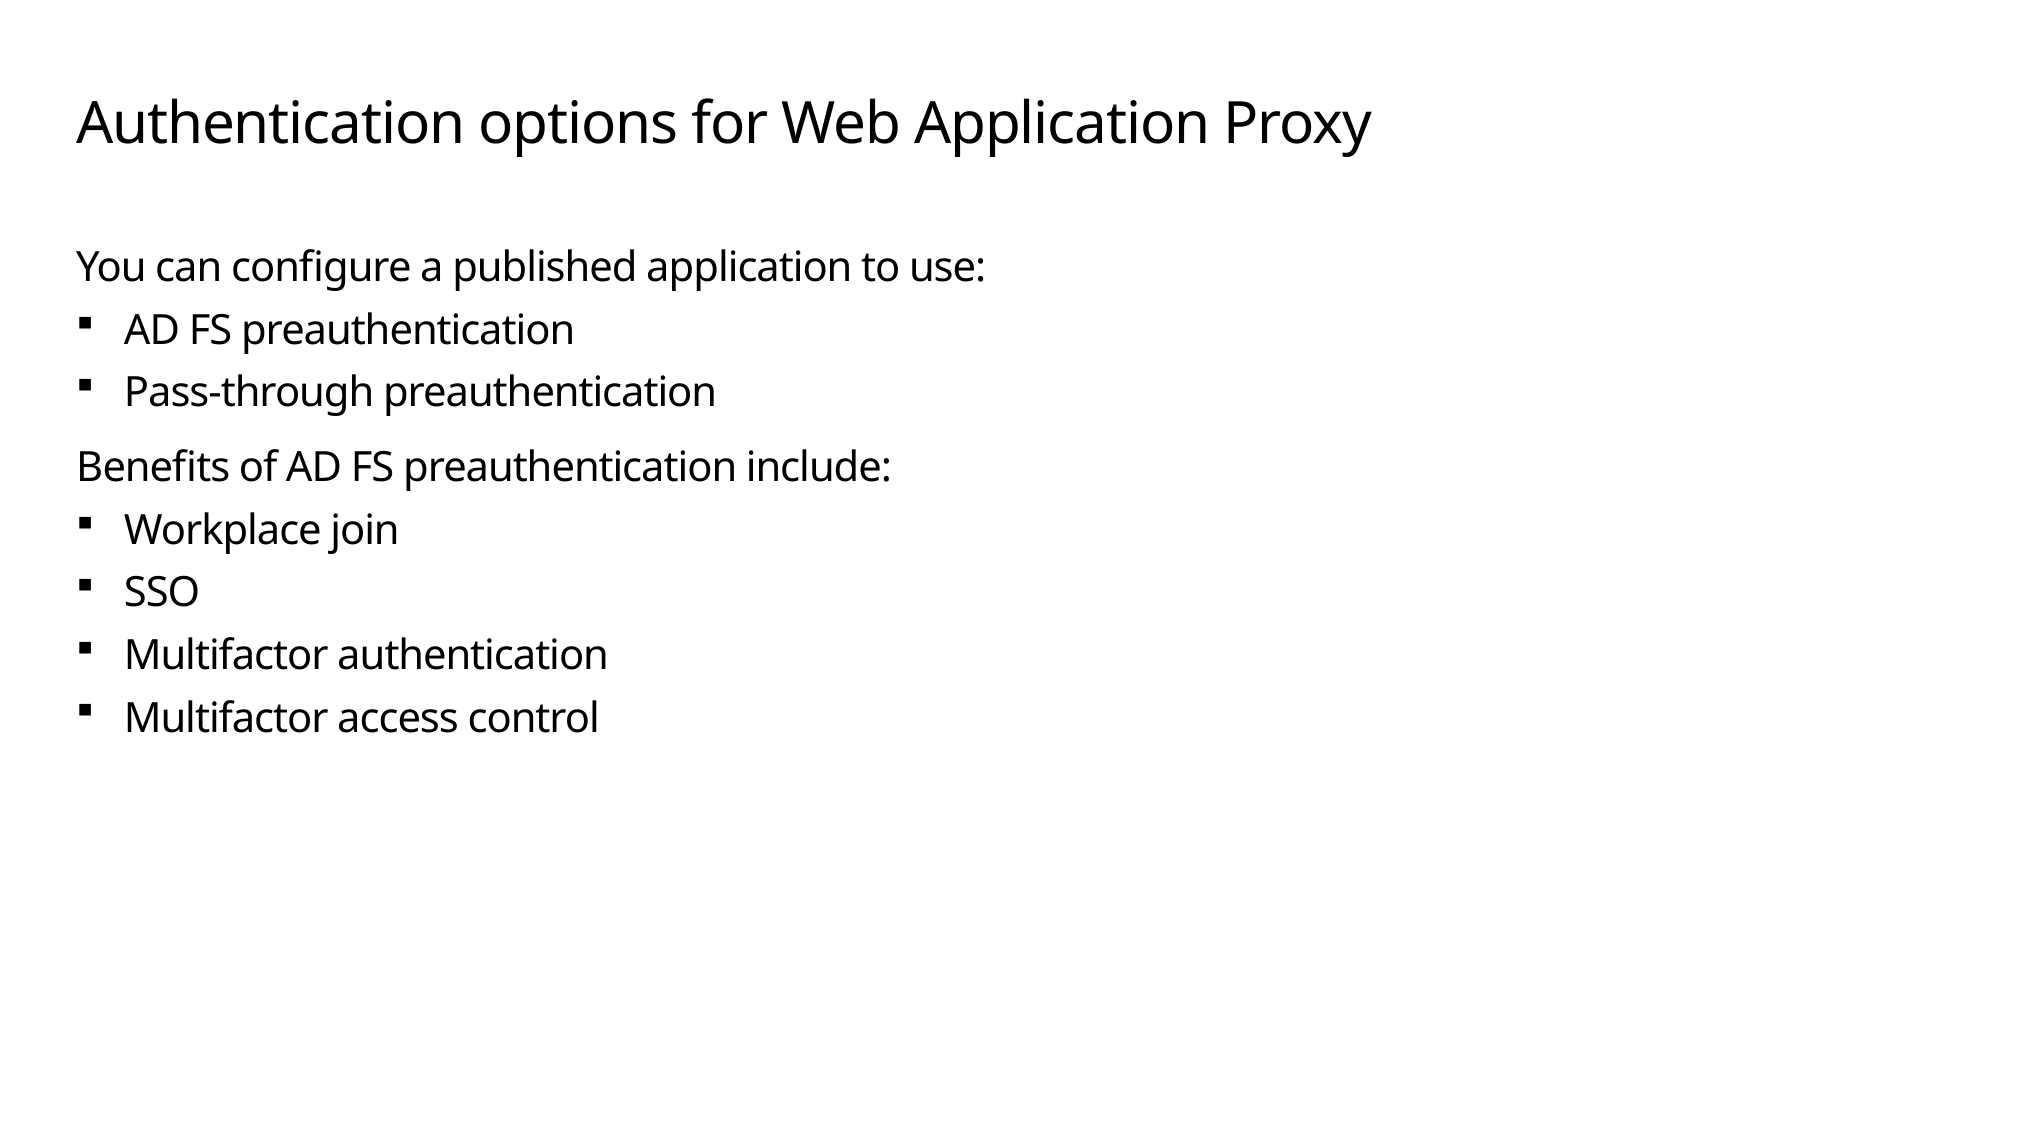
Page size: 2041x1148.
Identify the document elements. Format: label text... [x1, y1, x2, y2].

title Authentication options for Web Application Proxy [76, 93, 1968, 161]
list You can configure a published application to use: AD FS preauthentication Pass-through preauthentication Benefits of AD FS preauthentication include: Workplace join SSO Multifactor authentication Multifactor access control [76, 240, 1970, 1074]
